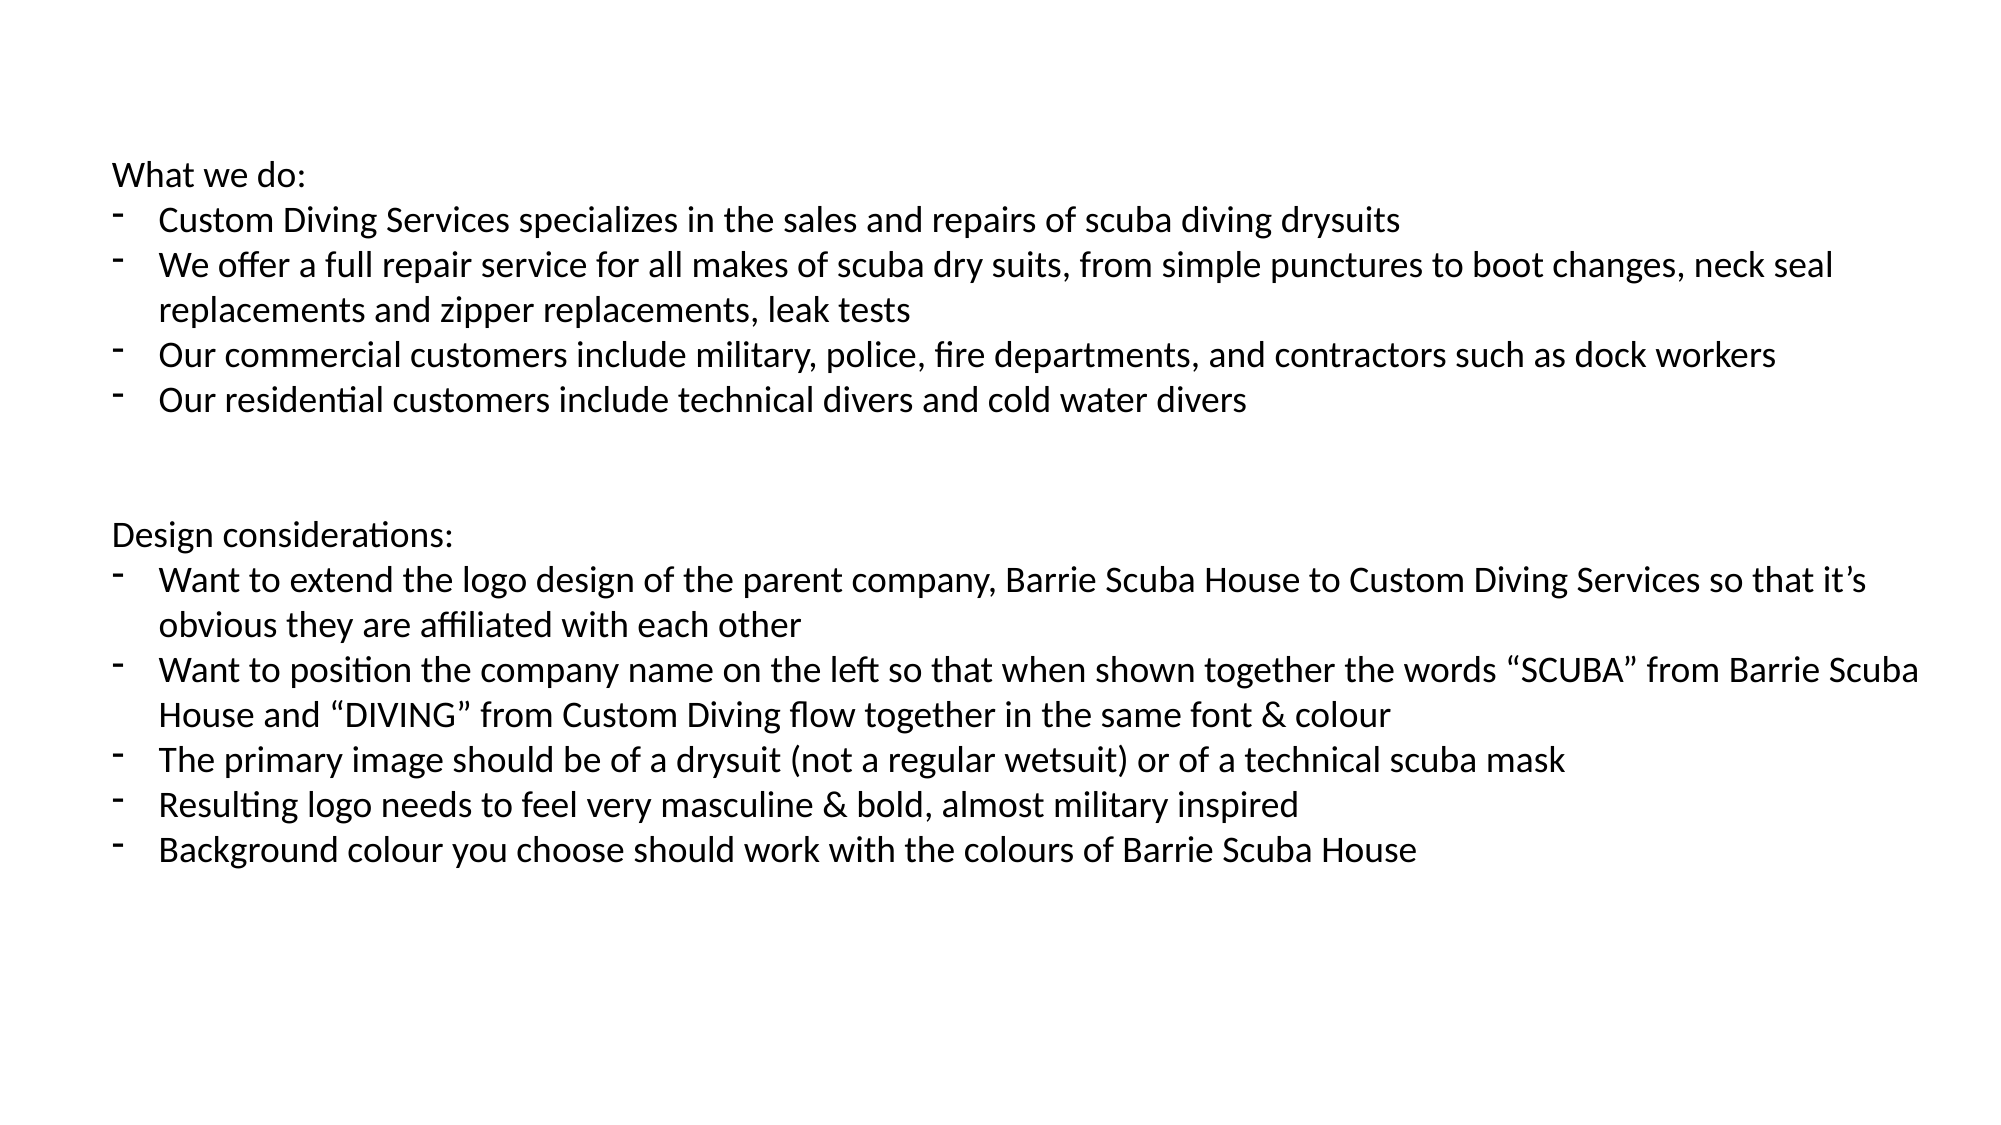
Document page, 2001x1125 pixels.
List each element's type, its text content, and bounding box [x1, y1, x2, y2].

text_box What we do: Custom Diving Services specializes in the sales and repairs of scuba diving drysuits We offer a full repair service for all makes of scuba dry suits, from simple punctures to boot changes, neck seal replacements and zipper replacements, leak tests Our commercial customers include military, police, fire departments, and contractors such as dock workers Our residential customers include technical divers and cold water divers Design considerations: Want to extend the logo design of the parent company, Barrie Scuba House to Custom Diving Services so that it’s obvious they are affiliated with each other Want to position the company name on the left so that when shown together the words “SCUBA” from Barrie Scuba House and “DIVING” from Custom Diving flow together in the same font & colour The primary image should be of a drysuit (not a regular wetsuit) or of a technical scuba mask Resulting logo needs to feel very masculine & bold, almost military inspired Background colour you choose should work with the colours of Barrie Scuba House [97, 142, 1949, 968]
